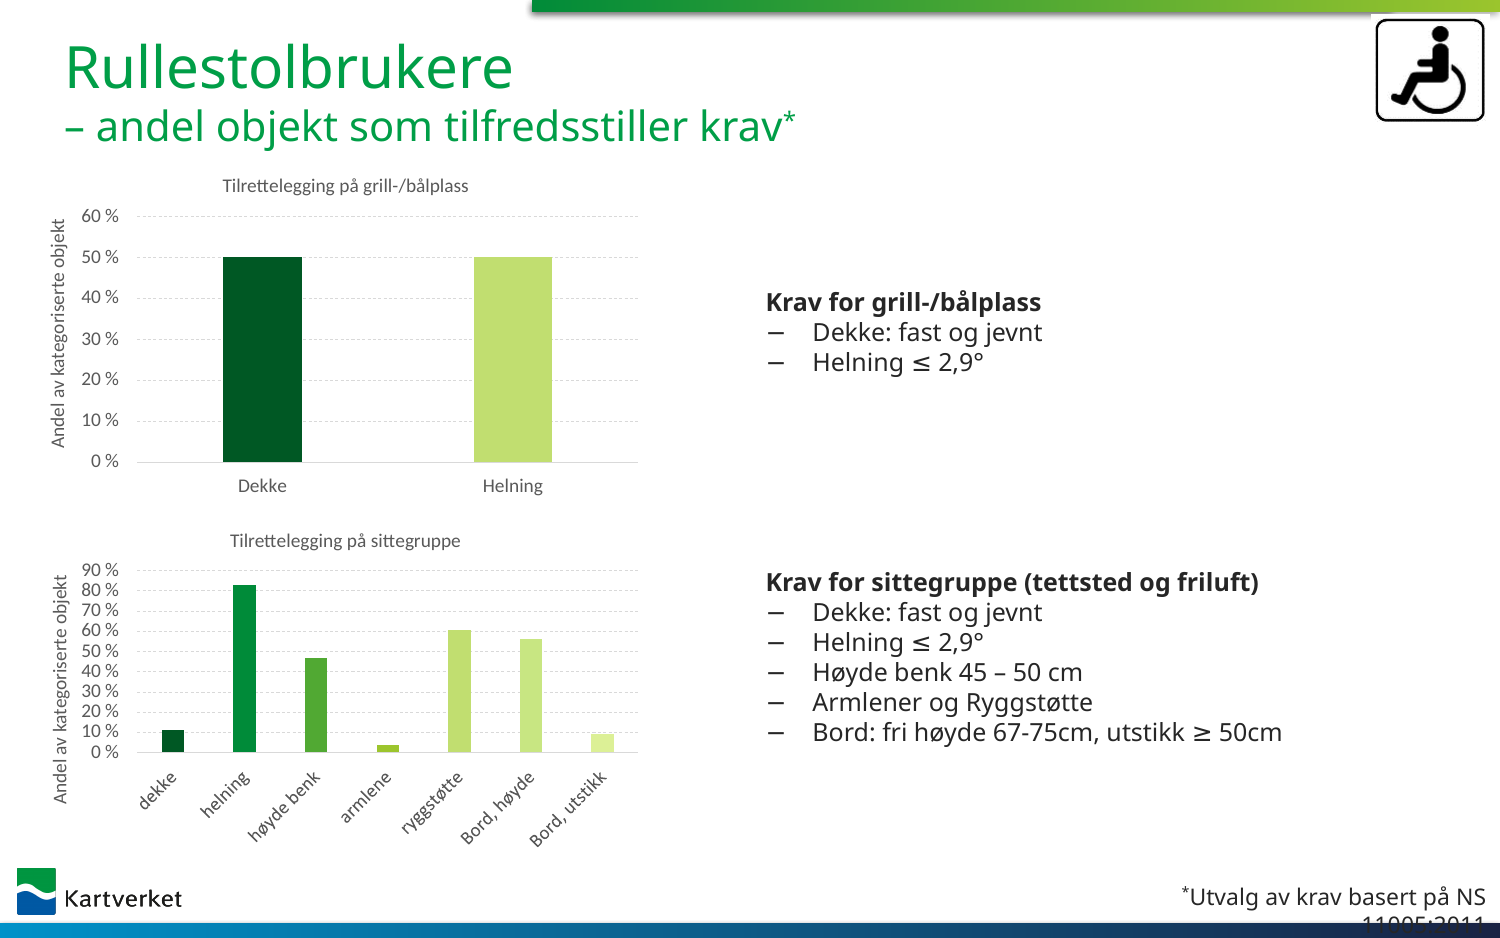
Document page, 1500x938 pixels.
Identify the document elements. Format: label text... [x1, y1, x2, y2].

picture [41, 166, 650, 505]
text_box Rullestolbrukere – andel objekt som tilfredsstiller krav* [49, 14, 1431, 158]
picture [1371, 13, 1491, 127]
text_box *Utvalg av krav basert på NS 11005:2011 [1068, 873, 1500, 938]
picture [41, 520, 650, 859]
text_box Krav for sittegruppe (tettsted og friluft) Dekke: fast og jevnt Helning ≤ 2,9° Høyde benk 45 – 50 cm Armlener og Ryggstøtte Bord: fri høyde 67-75cm, utstikk ≥ 50cm [750, 559, 1500, 754]
text_box Krav for grill-/bålplass Dekke: fast og jevnt Helning ≤ 2,9° [750, 279, 1452, 384]
